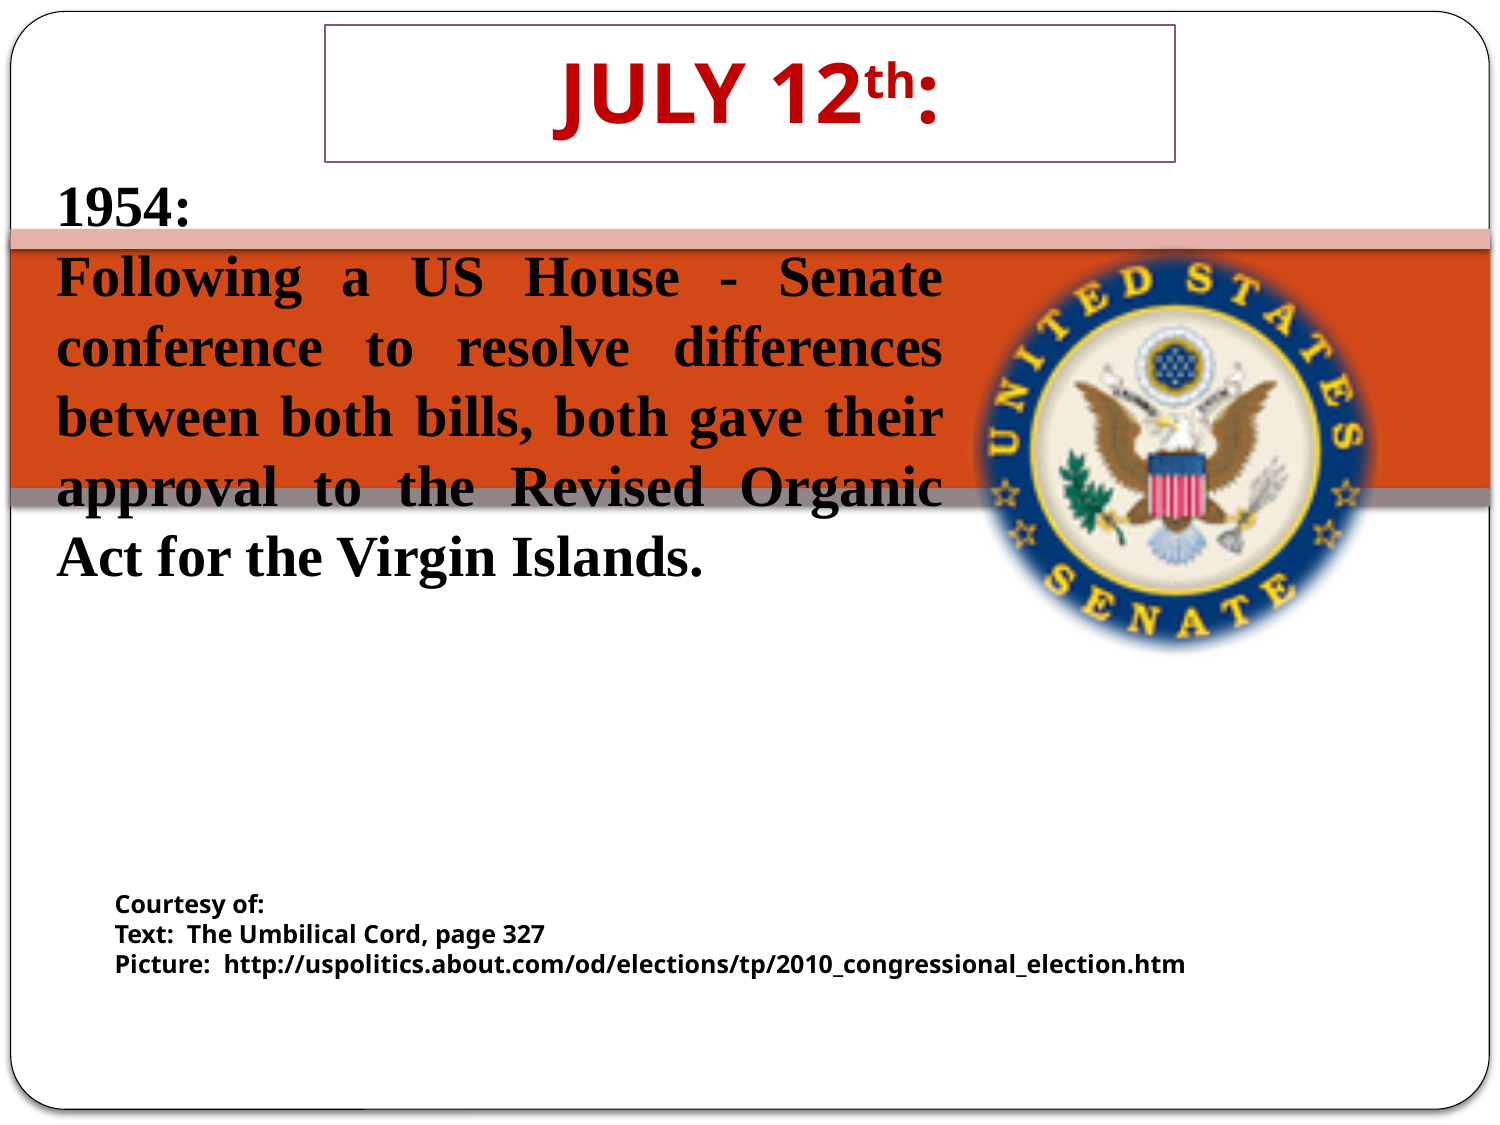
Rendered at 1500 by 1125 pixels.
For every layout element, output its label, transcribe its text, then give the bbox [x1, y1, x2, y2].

title JULY 12th: [324, 24, 1176, 163]
text_box [11, 0, 125, 89]
picture [962, 237, 1388, 663]
text_box Courtesy of: Text: The Umbilical Cord, page 327 Picture: http://uspolitics.about.com/od/elections/tp/2010_congressional_election.htm [99, 881, 1375, 986]
text_box 1954: Following a US House - Senate conference to resolve differences between both bills, both gave their approval to the Revised Organic Act for the Virgin Islands. [49, 162, 950, 700]
